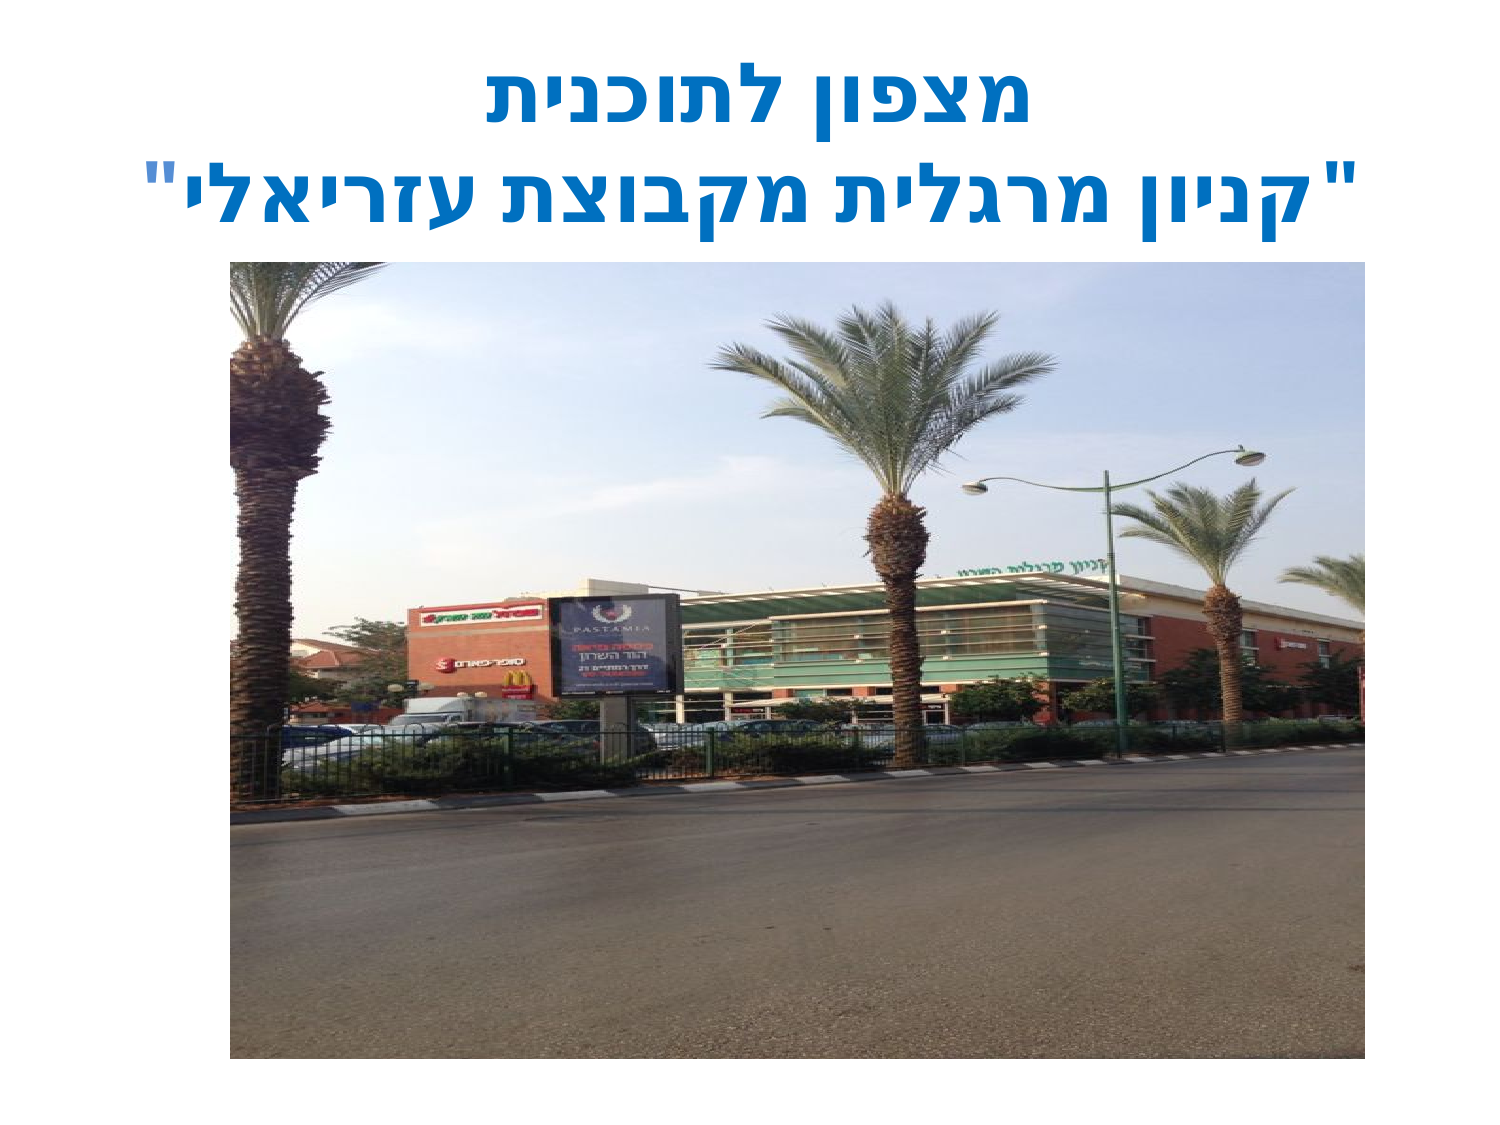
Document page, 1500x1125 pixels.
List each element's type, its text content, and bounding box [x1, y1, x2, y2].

title מצפון לתוכנית "קניון מרגלית מקבוצת עזריאלי" [75, 45, 1425, 233]
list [229, 262, 1365, 1059]
